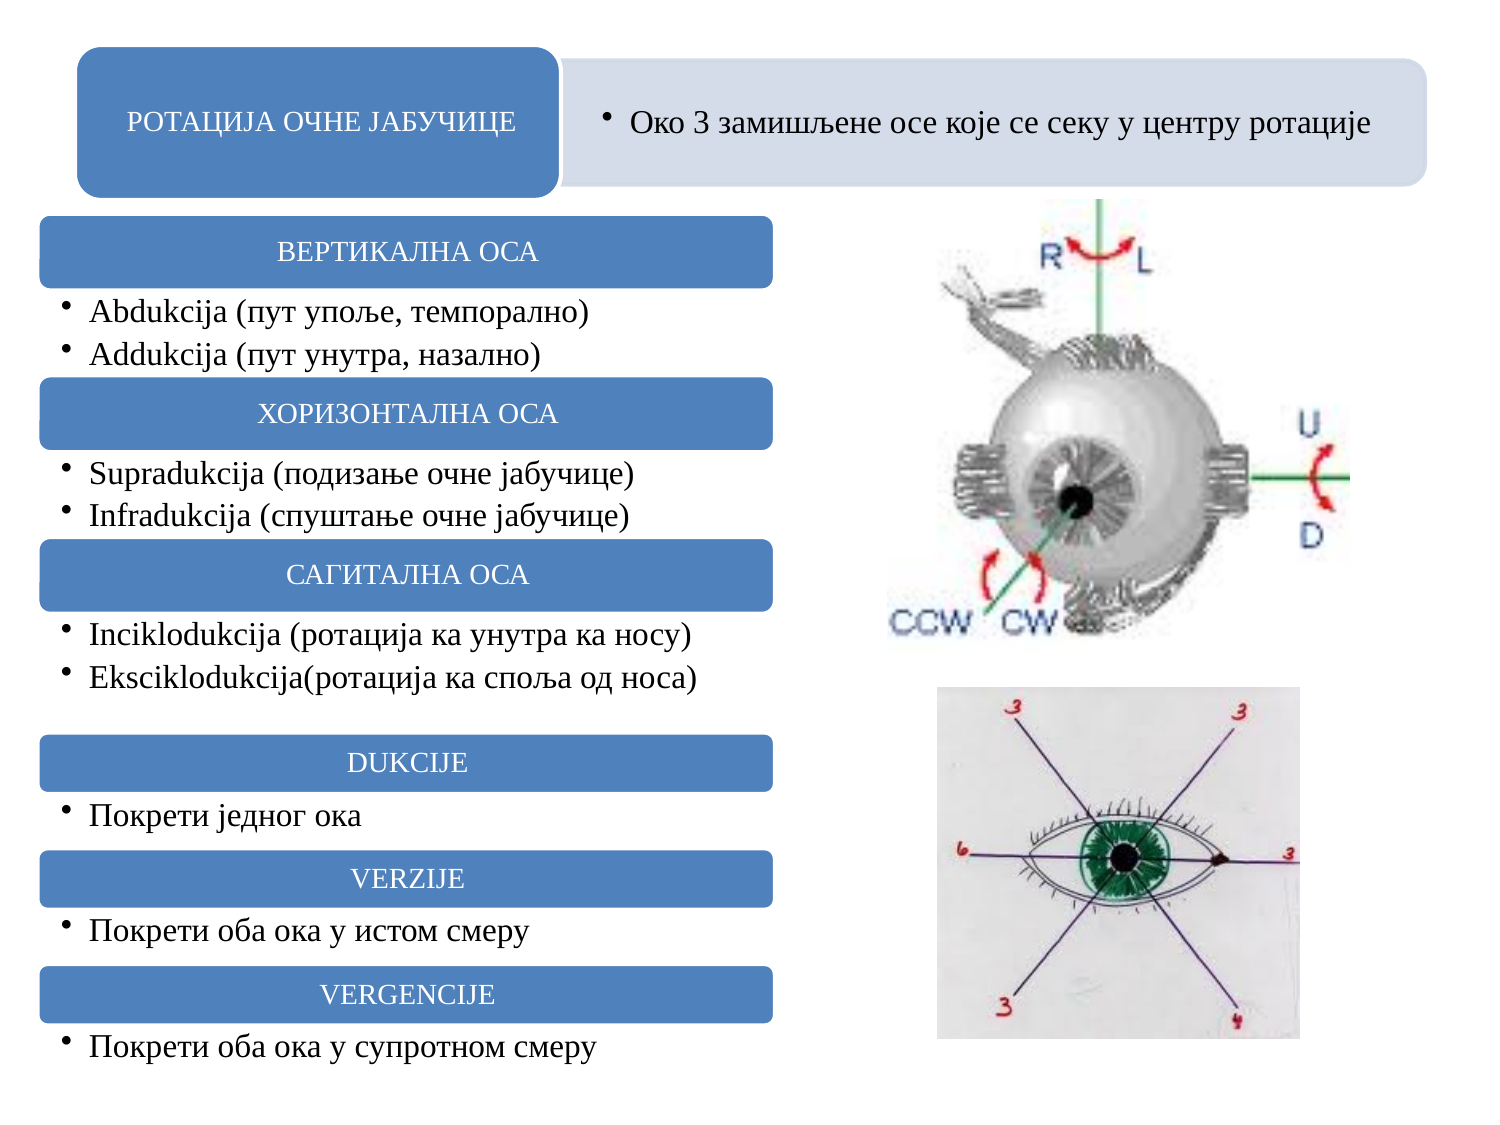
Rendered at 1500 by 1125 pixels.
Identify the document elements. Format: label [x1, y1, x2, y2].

text_box [74, 44, 1426, 201]
picture [937, 687, 1301, 1040]
list [37, 724, 776, 1088]
list [37, 212, 776, 701]
picture [887, 199, 1351, 654]
